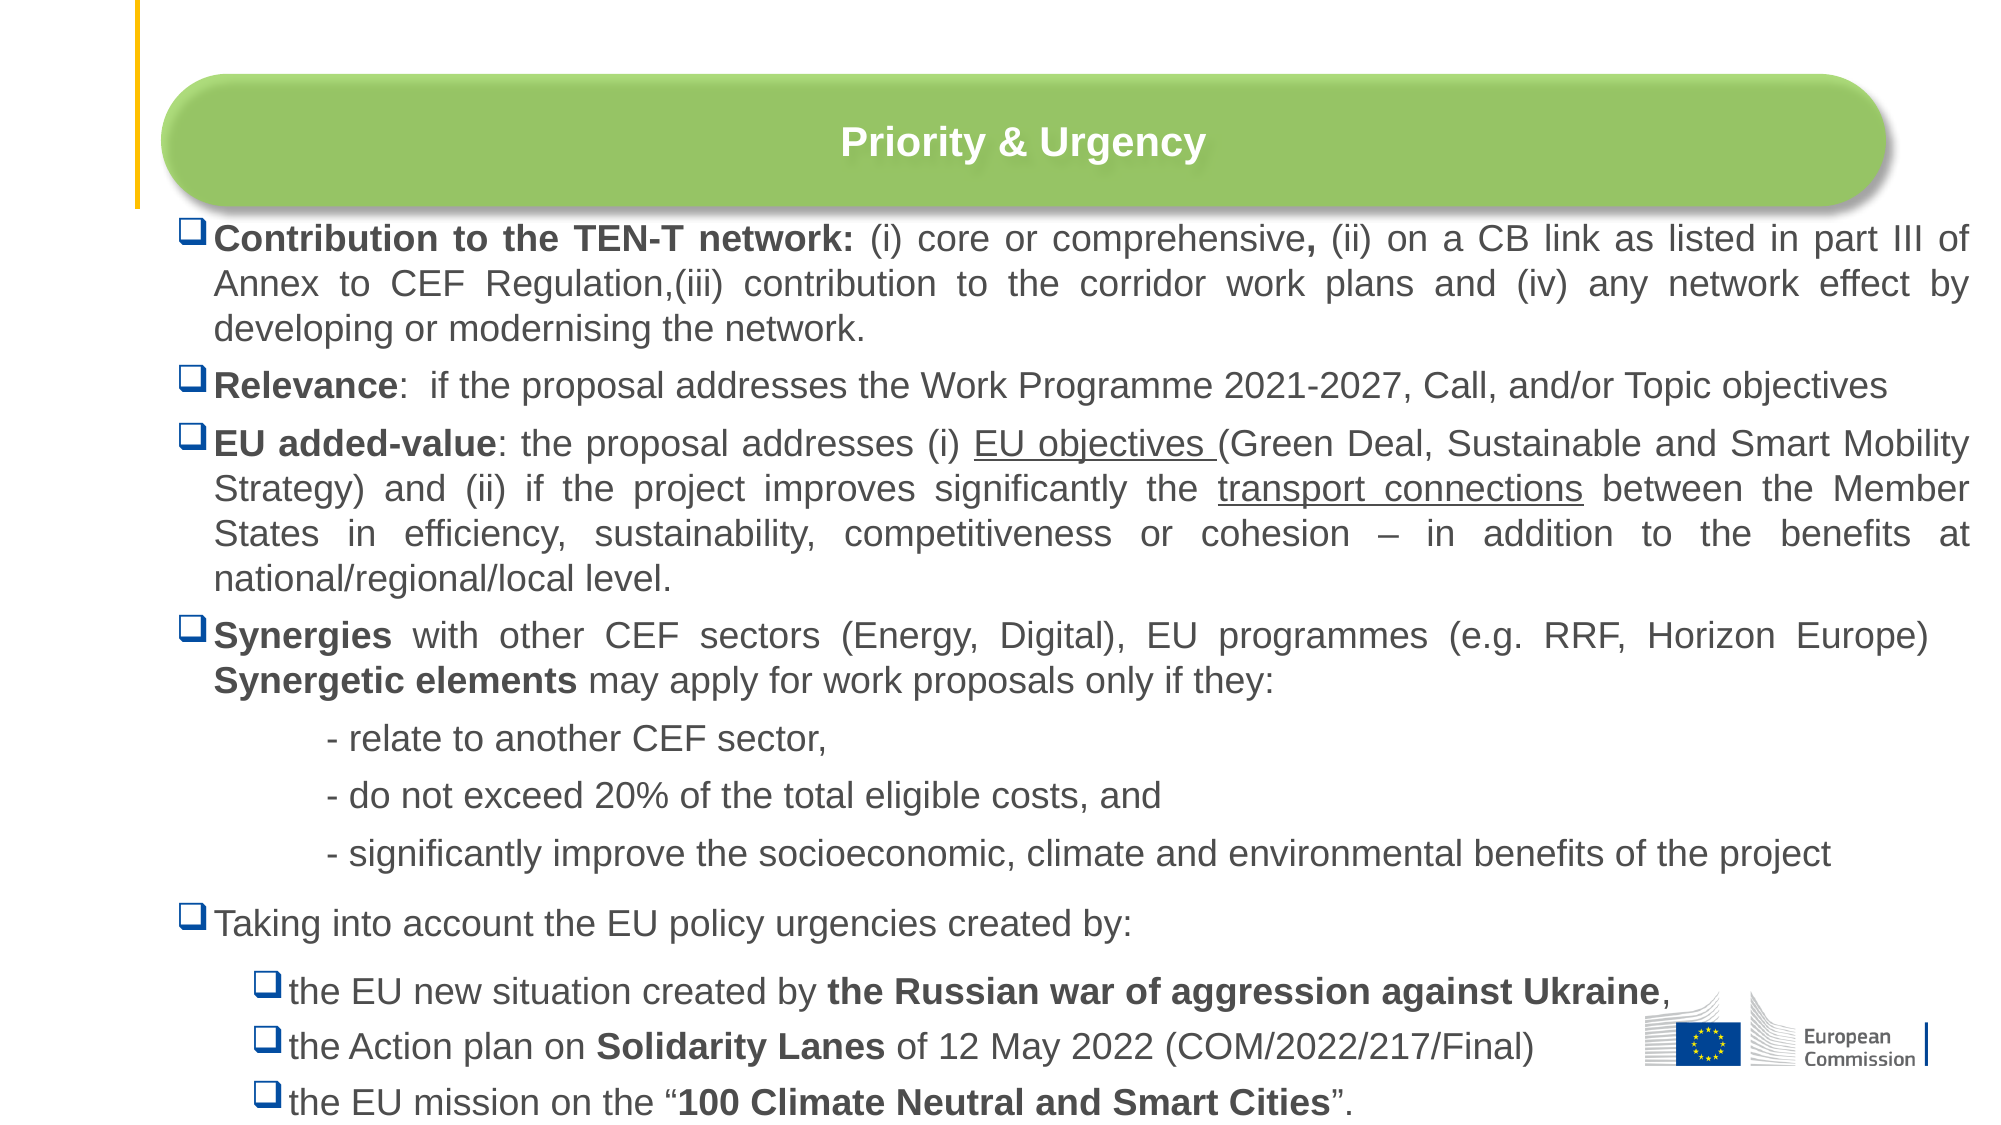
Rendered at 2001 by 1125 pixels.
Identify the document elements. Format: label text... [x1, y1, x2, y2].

list Contribution to the TEN-T network: (i) core or comprehensive, (ii) on a CB link as listed in part III of Annex to CEF Regulation,(iii) contribution to the corridor work plans and (iv) any network effect by developing or modernising the network. Relevance: if the proposal addresses the Work Programme 2021-2027, Call, and/or Topic objectives EU added-value: the proposal addresses (i) EU objectives (Green Deal, Sustainable and Smart Mobility Strategy) and (ii) if the project improves significantly the transport connections between the Member States in efficiency, sustainability, competitiveness or cohesion – in addition to the benefits at national/regional/local level. Synergies with other CEF sectors (Energy, Digital), EU programmes (e.g. RRF, Horizon Europe) Synergetic elements may apply for work proposals only if they: - relate to another CEF sector, - do not exceed 20% of the total eligible costs, and - significantly improve the socioeconomic, climate and environmental benefits of the project Taking into account the EU policy urgencies created by: the EU new situation created by the Russian war of aggression against Ukraine, the Action plan on Solidarity Lanes of 12 May 2022 (COM/2022/217/Final) the EU mission on the “100 Climate Neutral and Smart Cities”. [161, 206, 1986, 1125]
title [161, 158, 172, 187]
text_box Priority & Urgency [160, 73, 1886, 207]
title [161, 58, 1886, 128]
